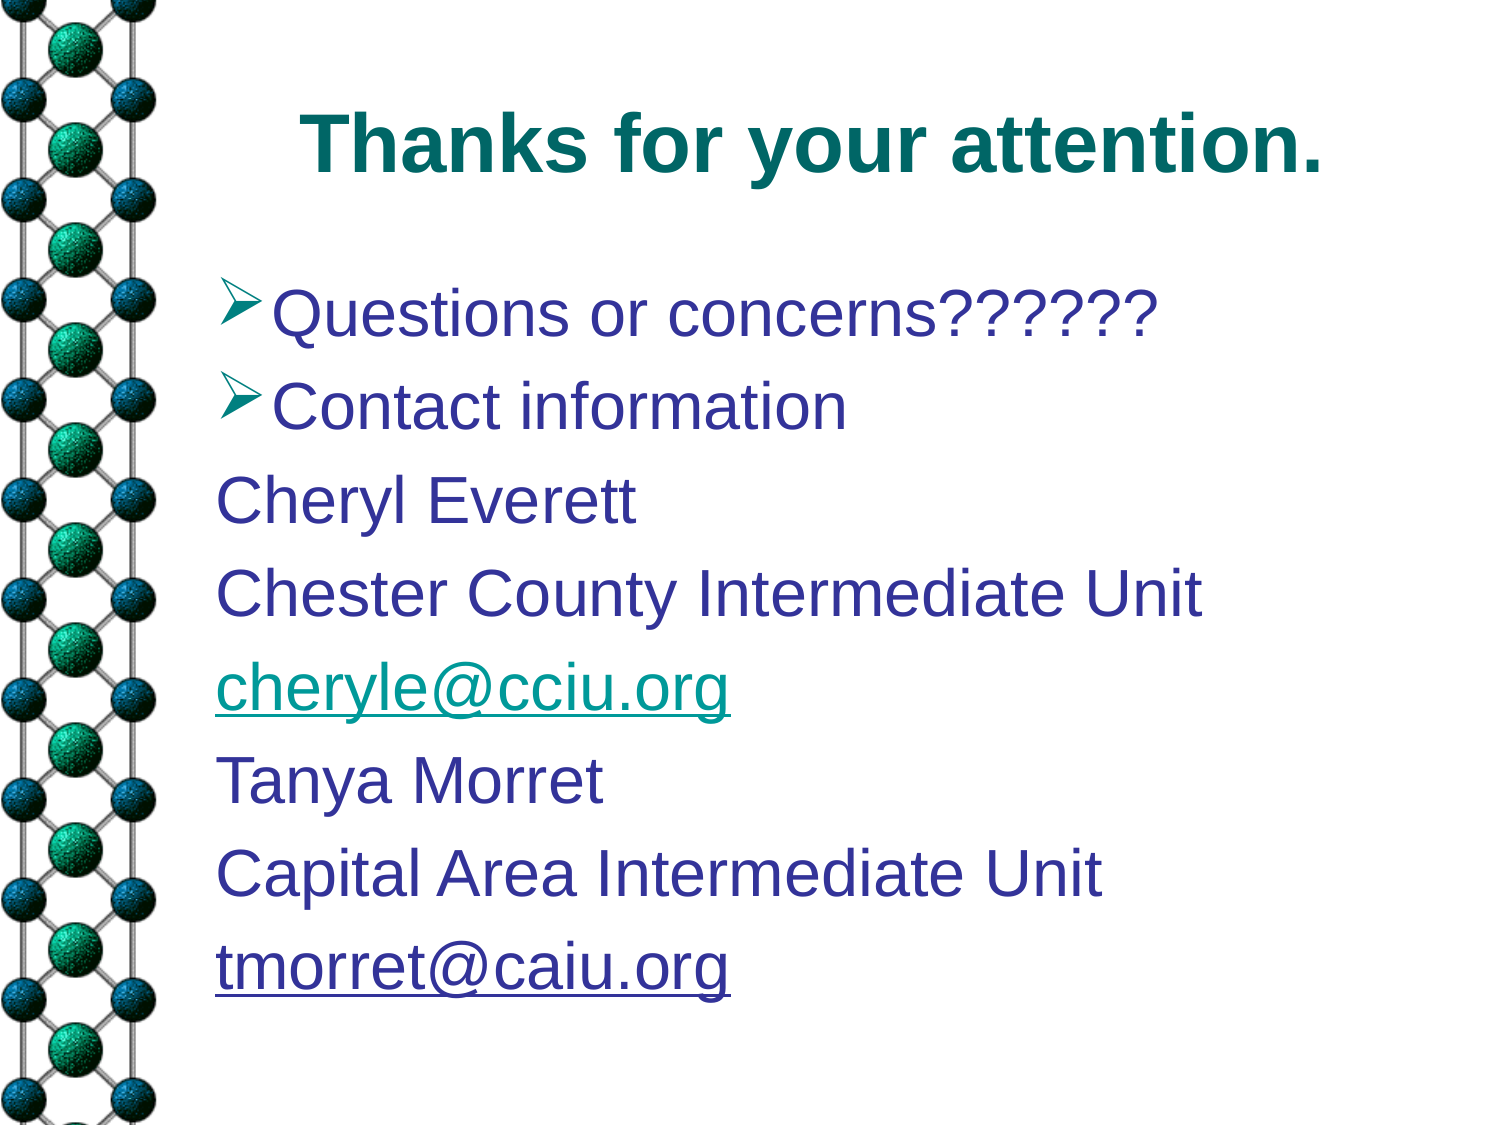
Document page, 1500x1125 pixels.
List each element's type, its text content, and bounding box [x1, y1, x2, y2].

title Thanks for your attention. [199, 44, 1426, 233]
picture [0, 0, 1500, 1125]
list Questions or concerns?????? Contact information Cheryl Everett Chester County Intermediate Unit cheryle@cciu.org Tanya Morret Capital Area Intermediate Unit tmorret@caiu.org [199, 262, 1426, 1006]
